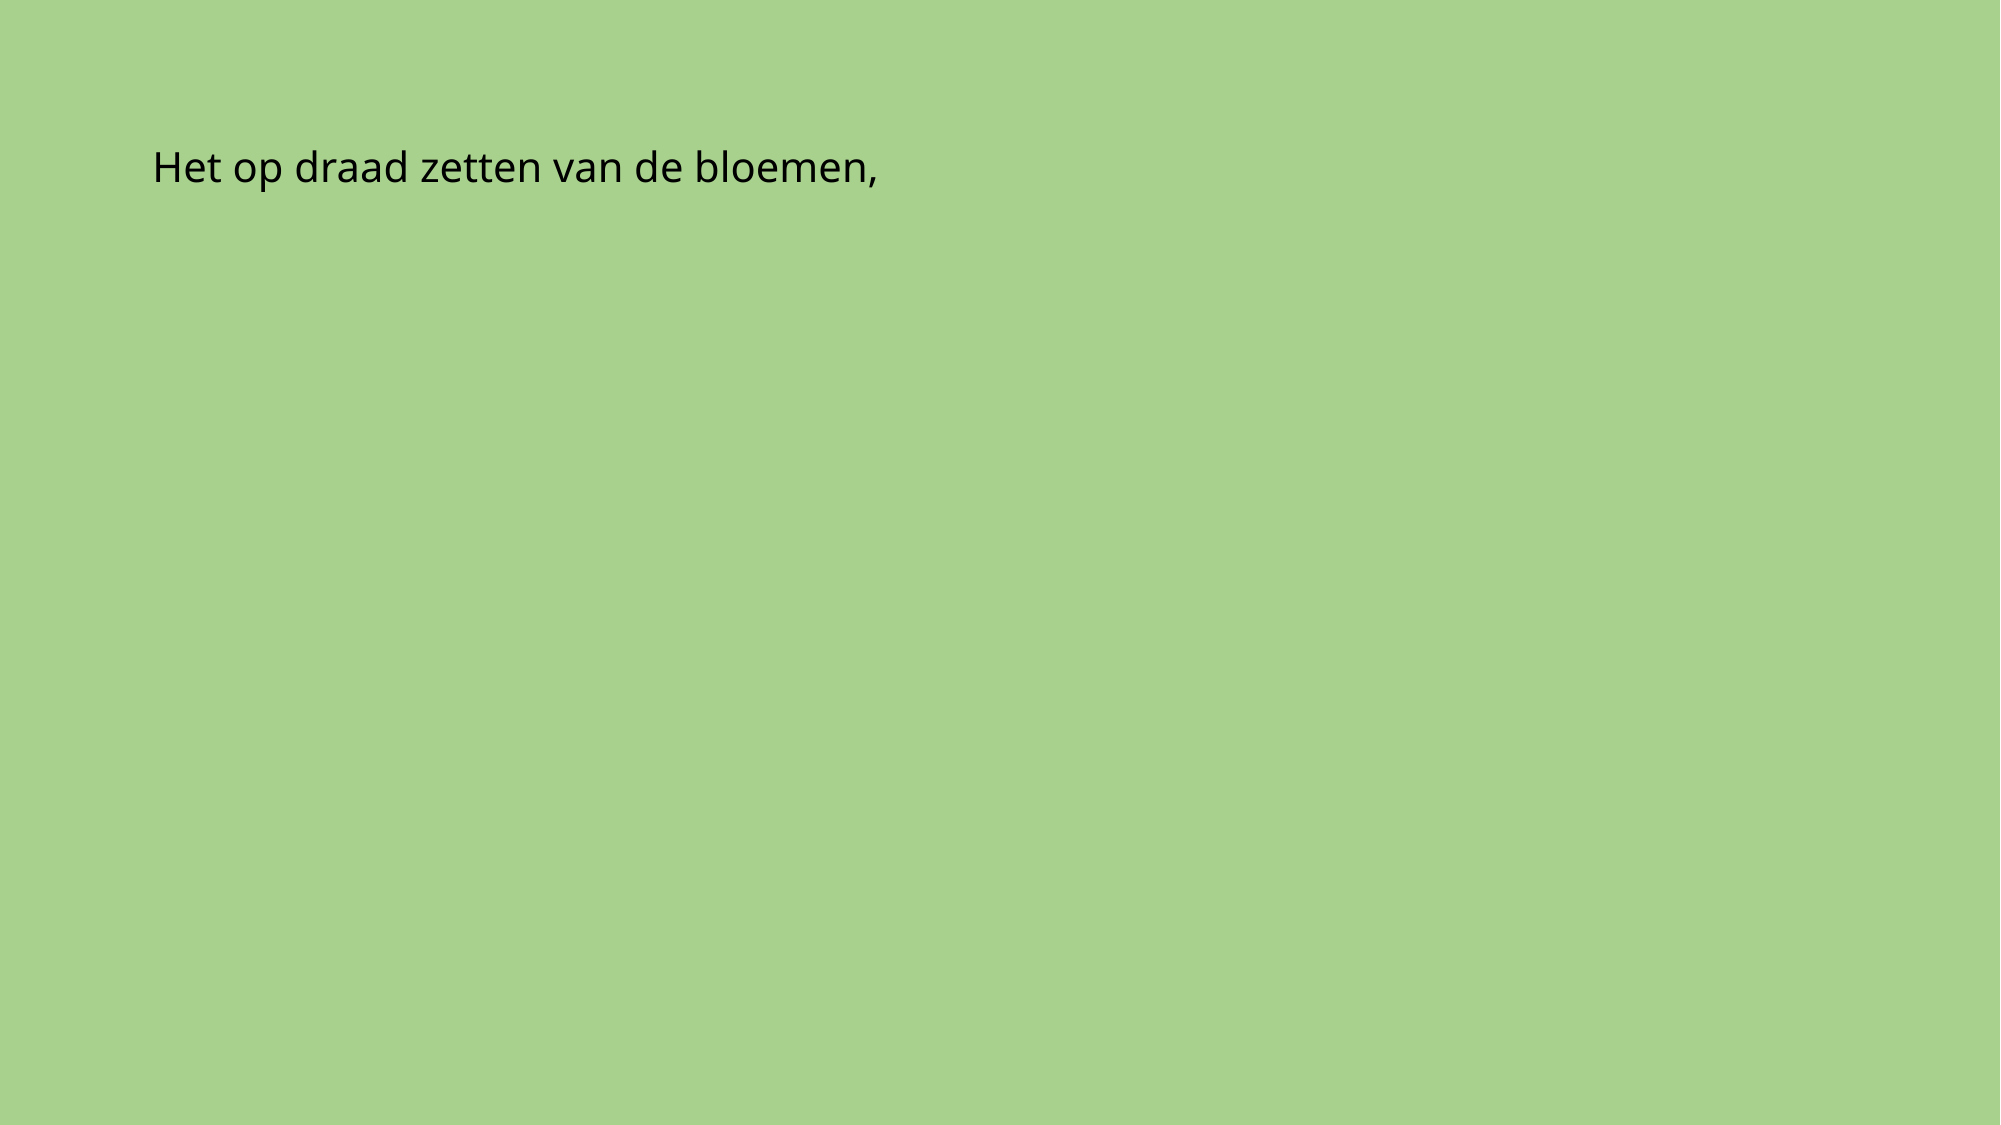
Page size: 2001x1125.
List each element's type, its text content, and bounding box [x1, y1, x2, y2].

title Het op draad zetten van de bloemen, [137, 59, 1863, 278]
